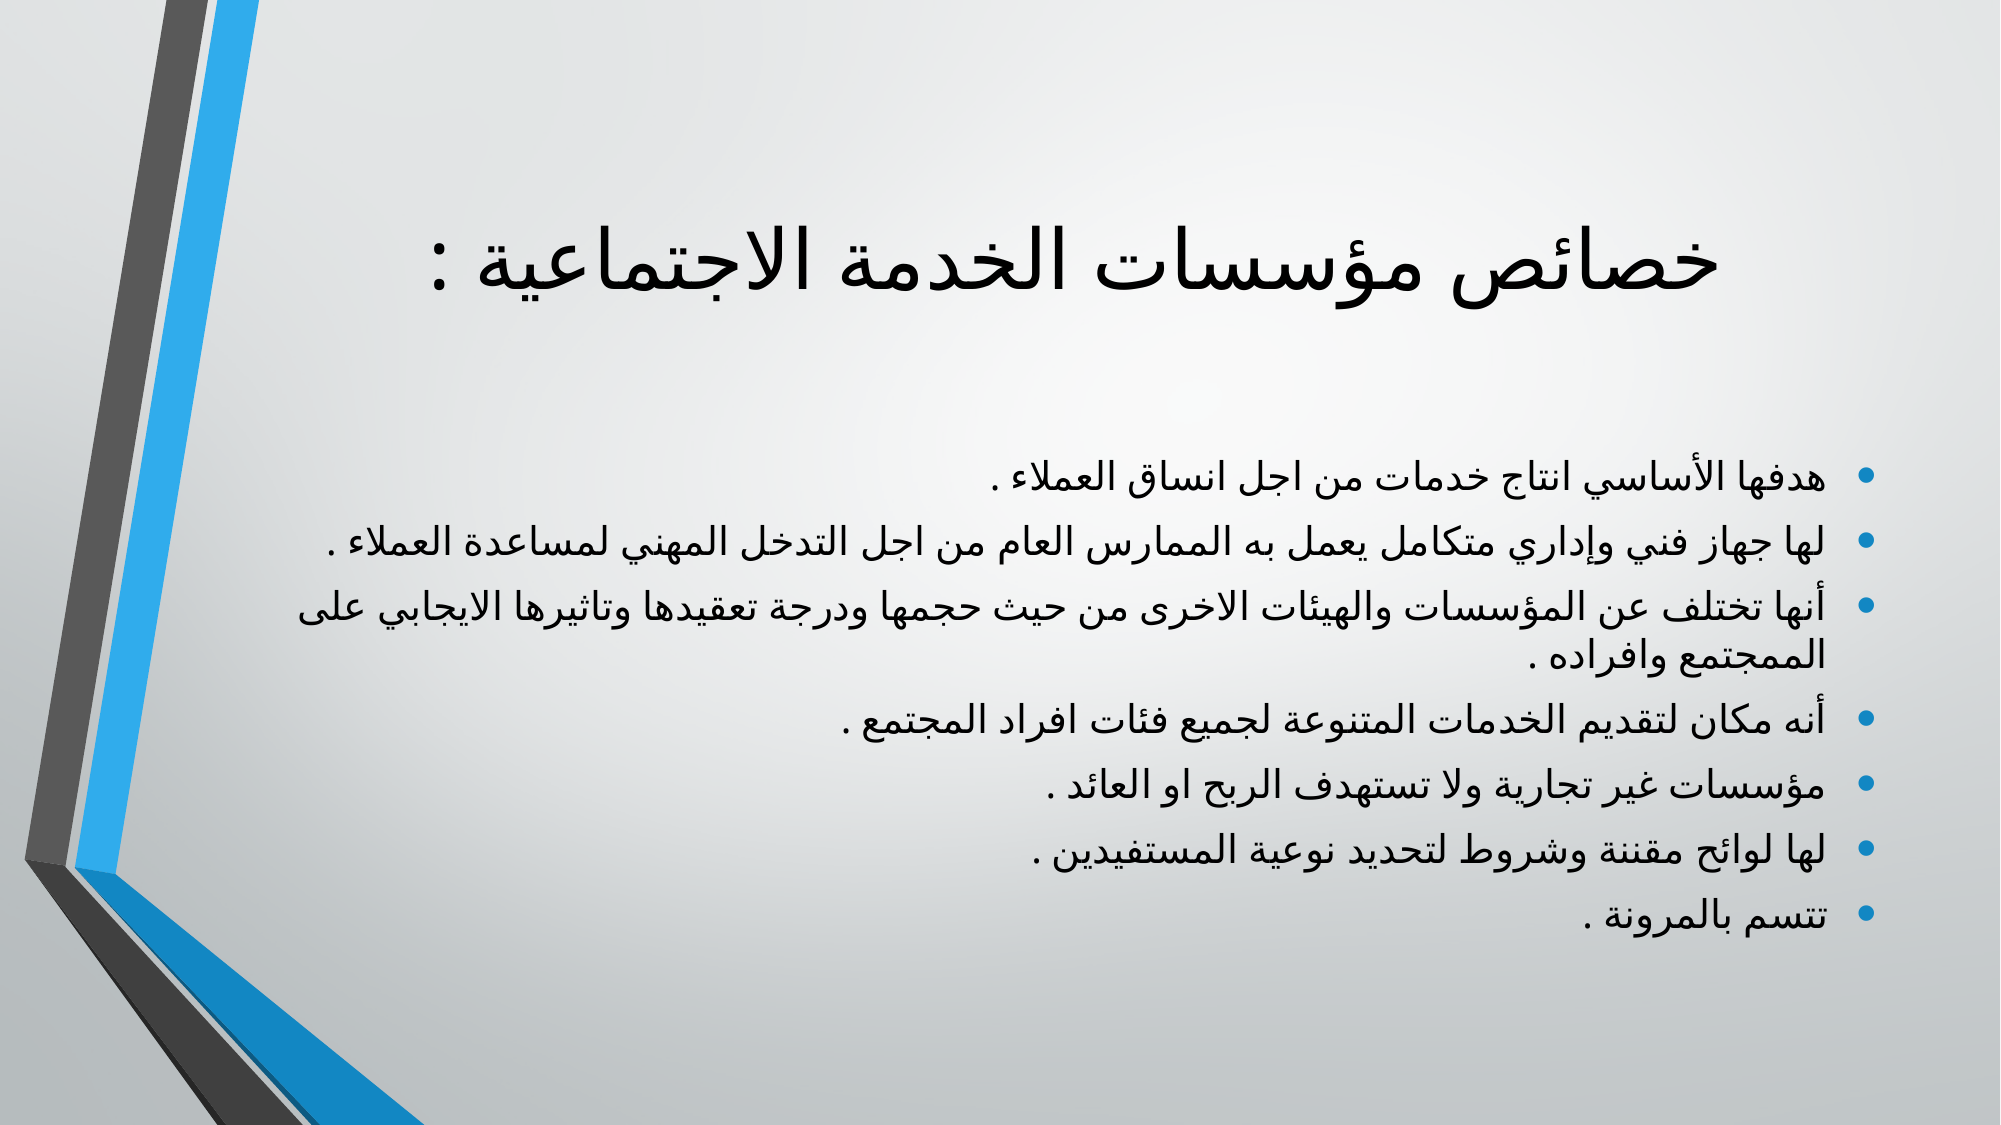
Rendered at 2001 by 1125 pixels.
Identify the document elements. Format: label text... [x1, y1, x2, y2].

title خصائص مؤسسات الخدمة الاجتماعية : [243, 112, 1887, 400]
list هدفها الأساسي انتاج خدمات من اجل انساق العملاء . لها جهاز فني وإداري متكامل يعمل به الممارس العام من اجل التدخل المهني لمساعدة العملاء . أنها تختلف عن المؤسسات والهيئات الاخرى من حيث حجمها ودرجة تعقيدها وتاثيرها الايجابي على الممجتمع وافراده . أنه مكان لتقديم الخدمات المتنوعة لجميع فئات افراد المجتمع . مؤسسات غير تجارية ولا تستهدف الربح او العائد . لها لوائح مقننة وشروط لتحديد نوعية المستفيدين . تتسم بالمرونة . [243, 437, 1887, 950]
